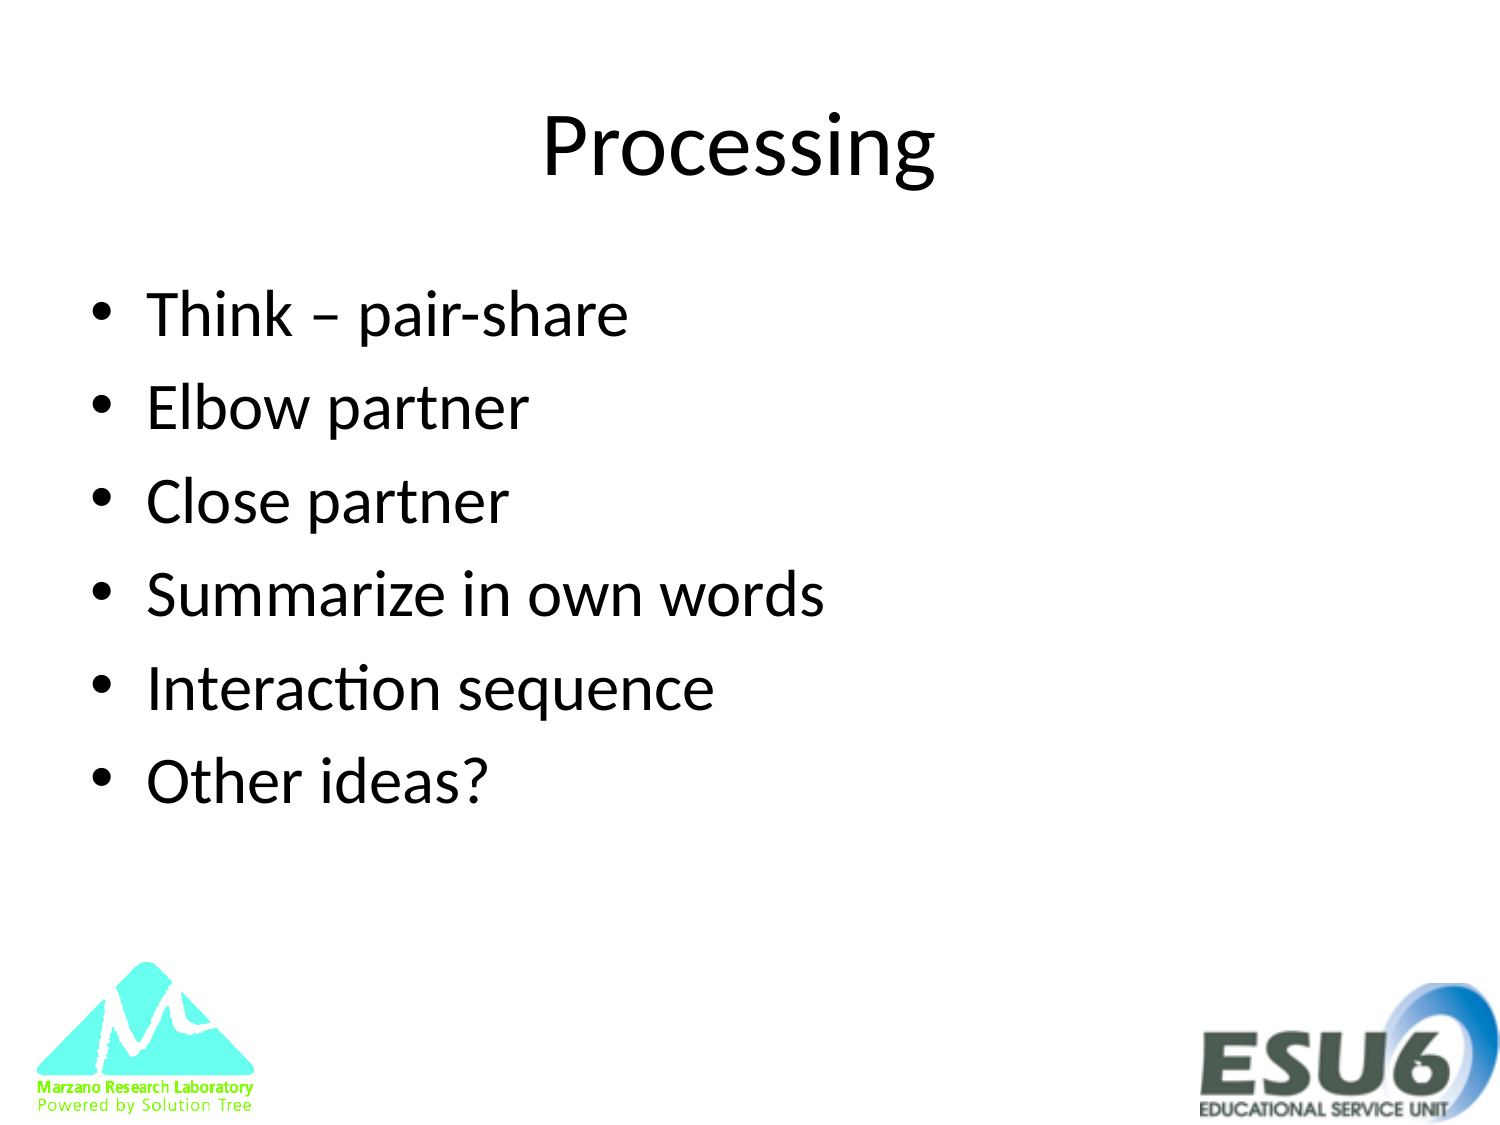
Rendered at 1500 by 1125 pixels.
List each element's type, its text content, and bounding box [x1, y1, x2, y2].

list Think – pair-share Elbow partner Close partner Summarize in own words Interaction sequence Other ideas? [75, 262, 1425, 1005]
picture [1200, 983, 1500, 1125]
title Processing [75, 45, 1425, 233]
picture [37, 962, 254, 1114]
